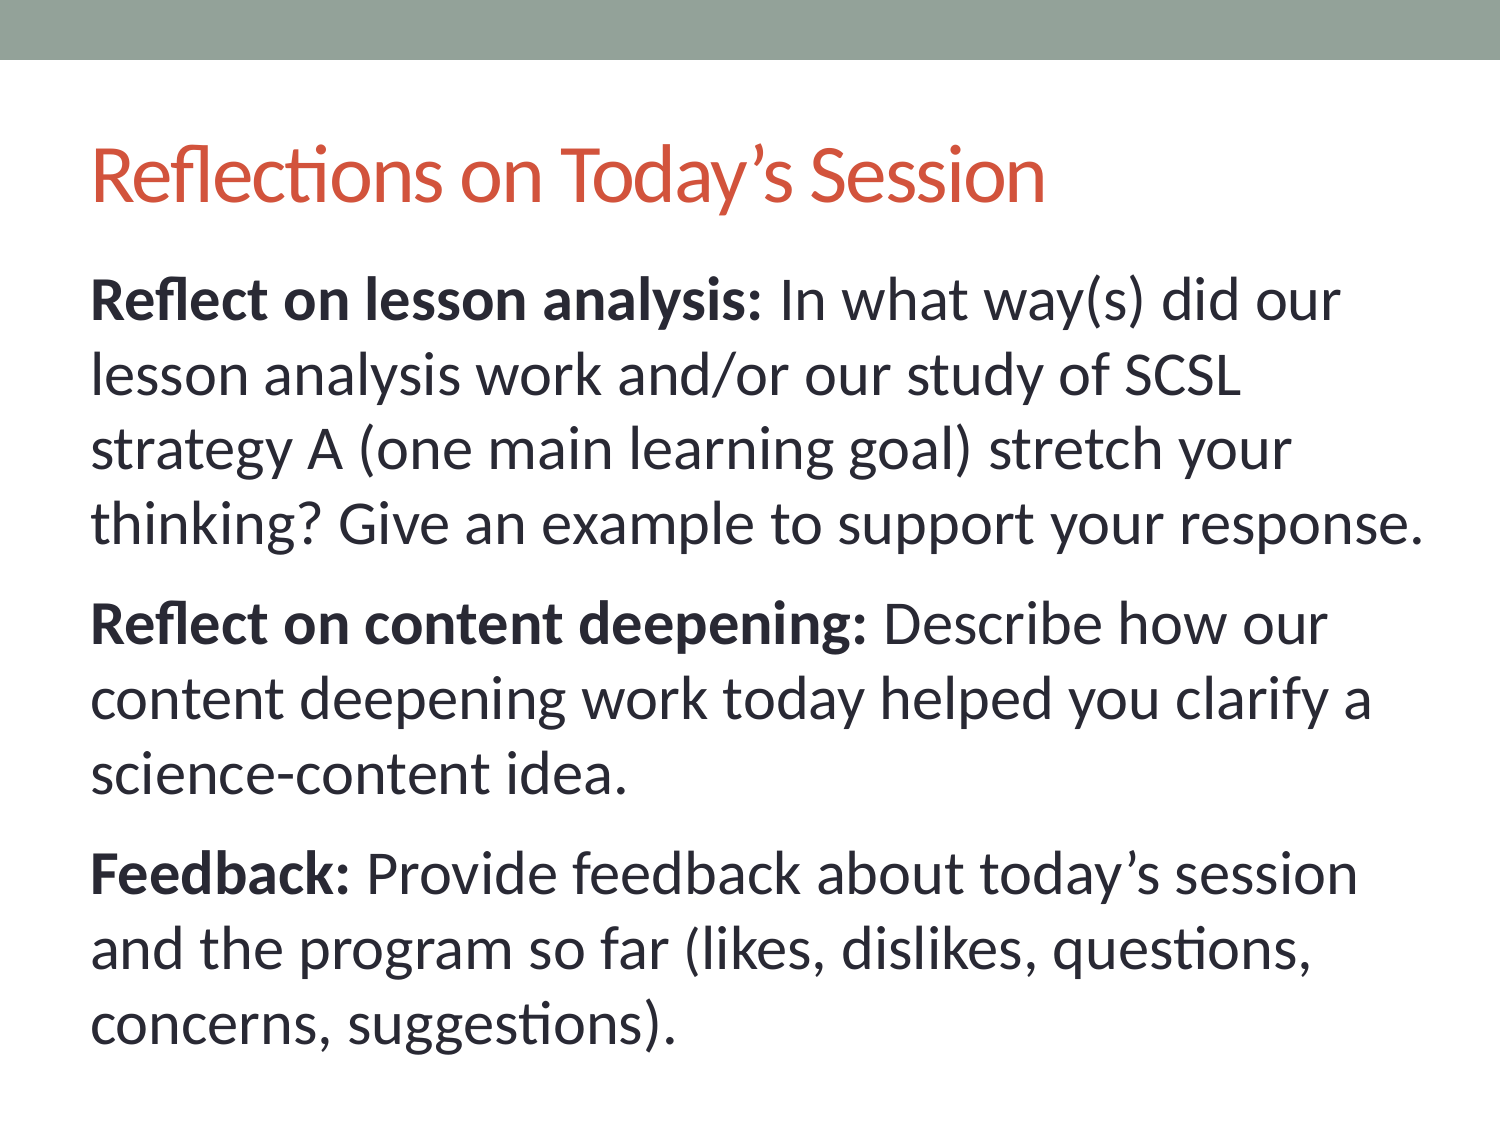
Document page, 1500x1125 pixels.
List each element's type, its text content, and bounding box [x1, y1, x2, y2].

title Reflections on Today’s Session [75, 87, 1450, 249]
list Reflect on lesson analysis: In what way(s) did our lesson analysis work and/or our study of SCSL strategy A (one main learning goal) stretch your thinking? Give an example to support your response. Reflect on content deepening: Describe how our content deepening work today helped you clarify a science-content idea. Feedback: Provide feedback about today’s session and the program so far (likes, dislikes, questions, concerns, suggestions). [75, 249, 1463, 1088]
